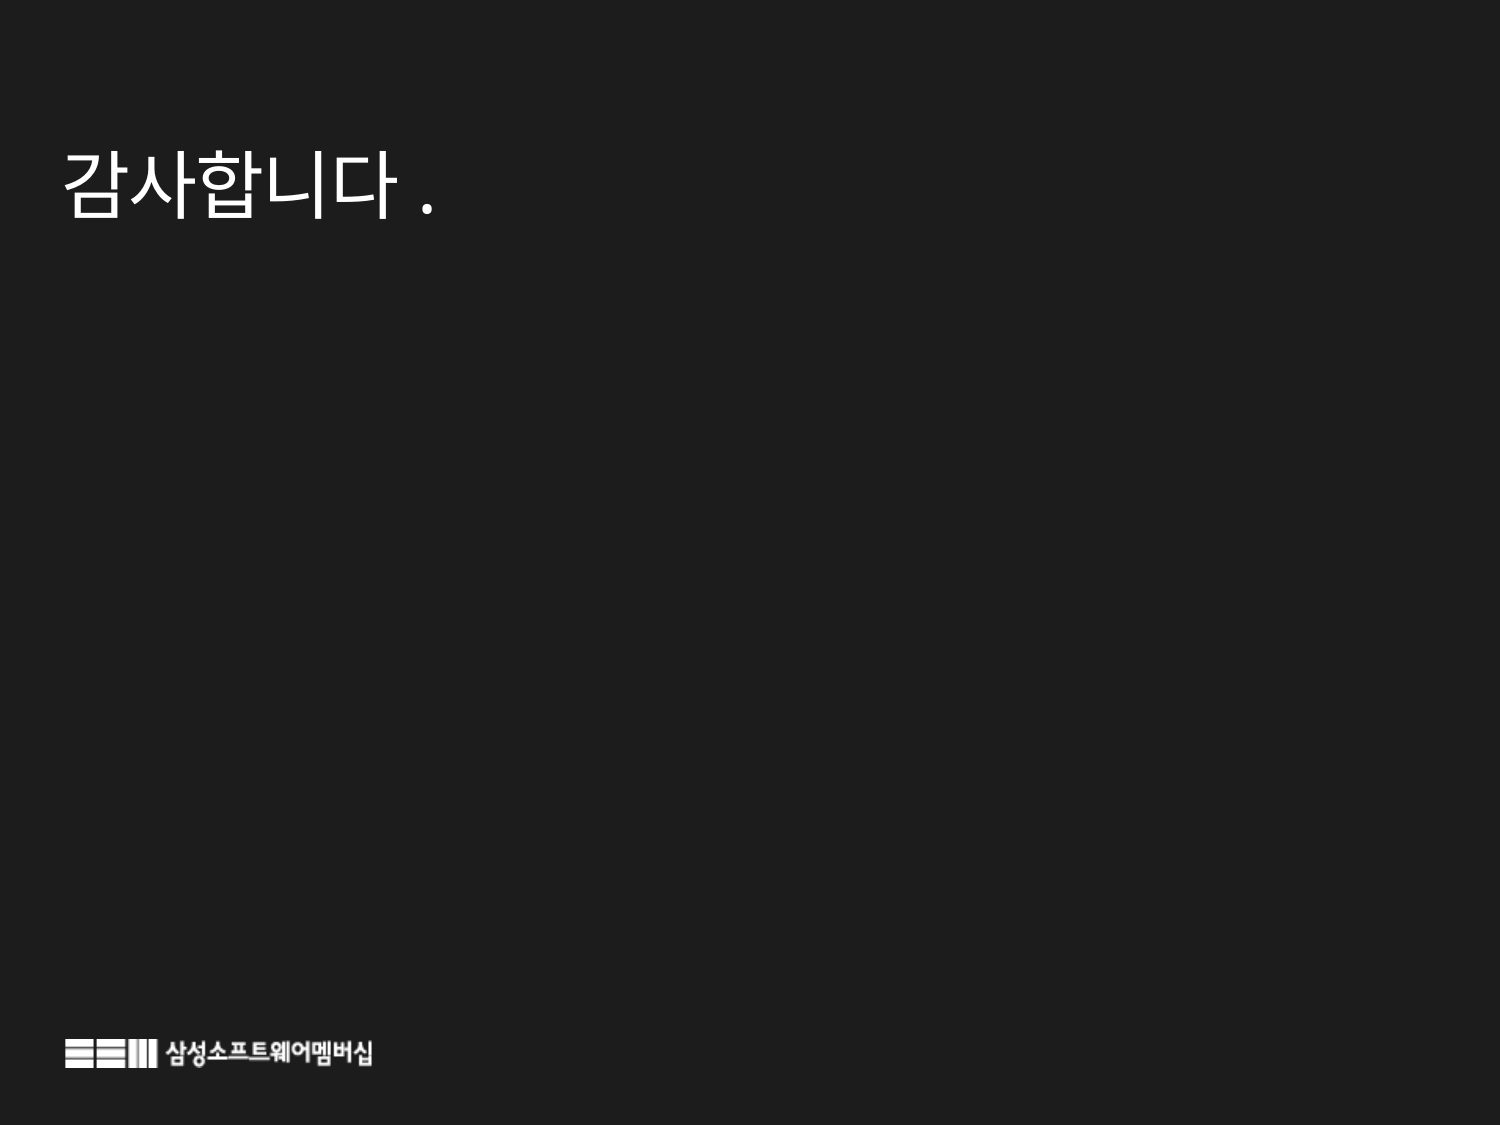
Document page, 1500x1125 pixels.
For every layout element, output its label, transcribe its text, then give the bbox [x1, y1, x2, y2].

text_box 감사합니다. [46, 130, 697, 236]
picture [64, 1039, 375, 1068]
